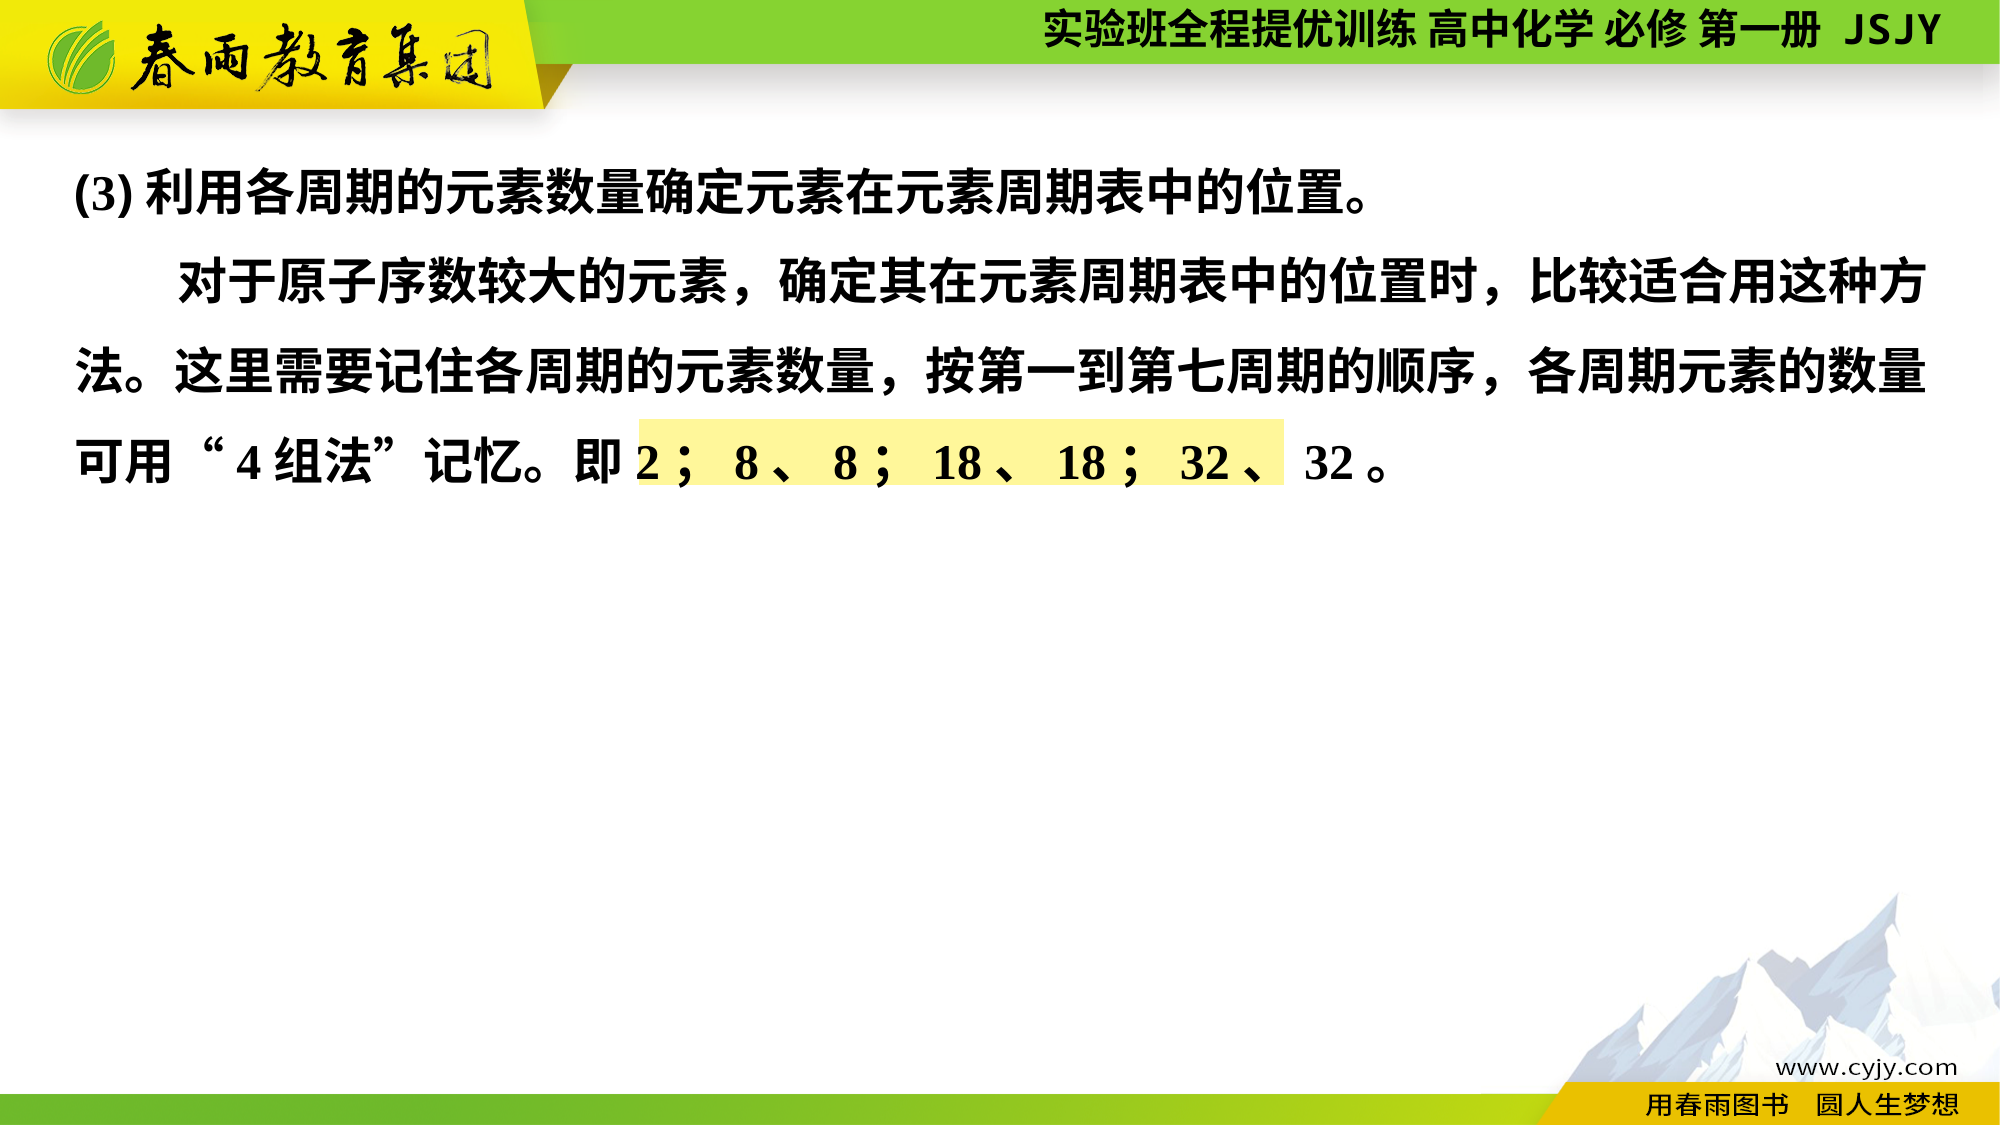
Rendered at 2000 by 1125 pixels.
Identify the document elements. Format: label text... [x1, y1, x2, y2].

picture [0, 0, 2000, 1125]
list (3)利用各周期的元素数量确定元素在元素周期表中的位置。 对于原子序数较大的元素，确定其在元素周期表中的位置时，比较适合用这种方法。这里需要记住各周期的元素数量，按第一到第七周期的顺序，各周期元素的数量可用“4组法”记忆。即2；8、8；18、18；32、32。 [59, 122, 1944, 502]
